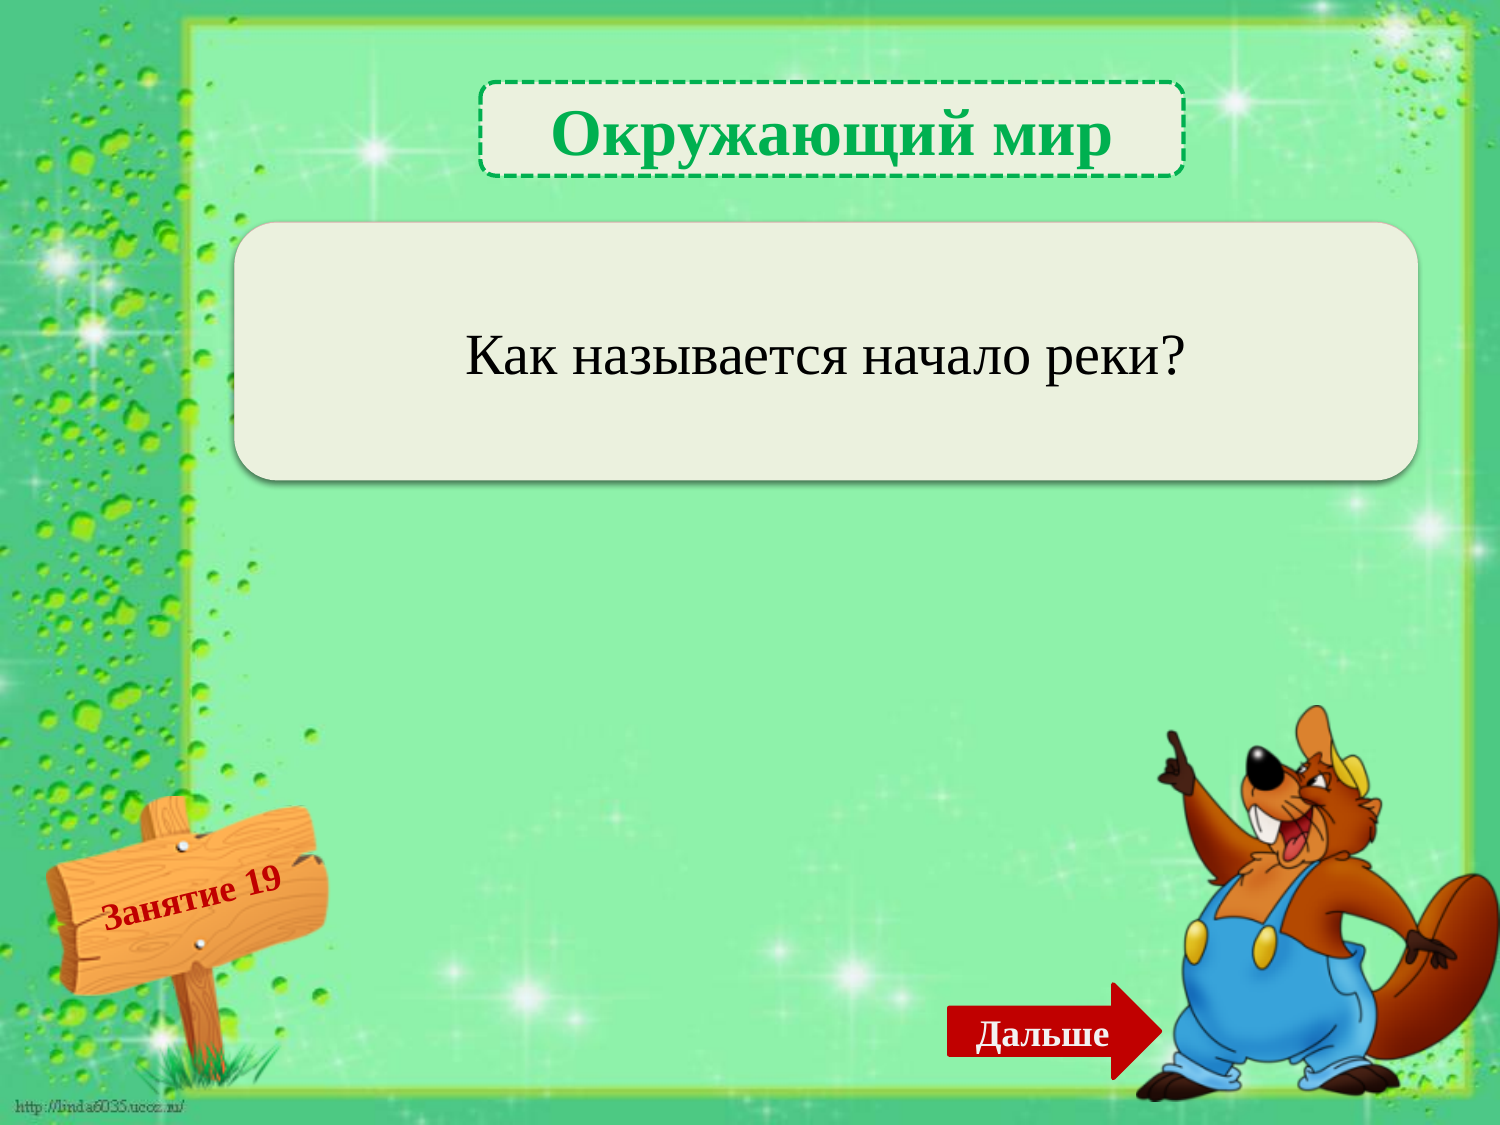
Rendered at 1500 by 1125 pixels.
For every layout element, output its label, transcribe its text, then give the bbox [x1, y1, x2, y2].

picture [0, 0, 1500, 1125]
text_box Дальше [947, 982, 1163, 1081]
text_box [232, 220, 1421, 483]
text_box Окружающий мир [478, 79, 1186, 178]
